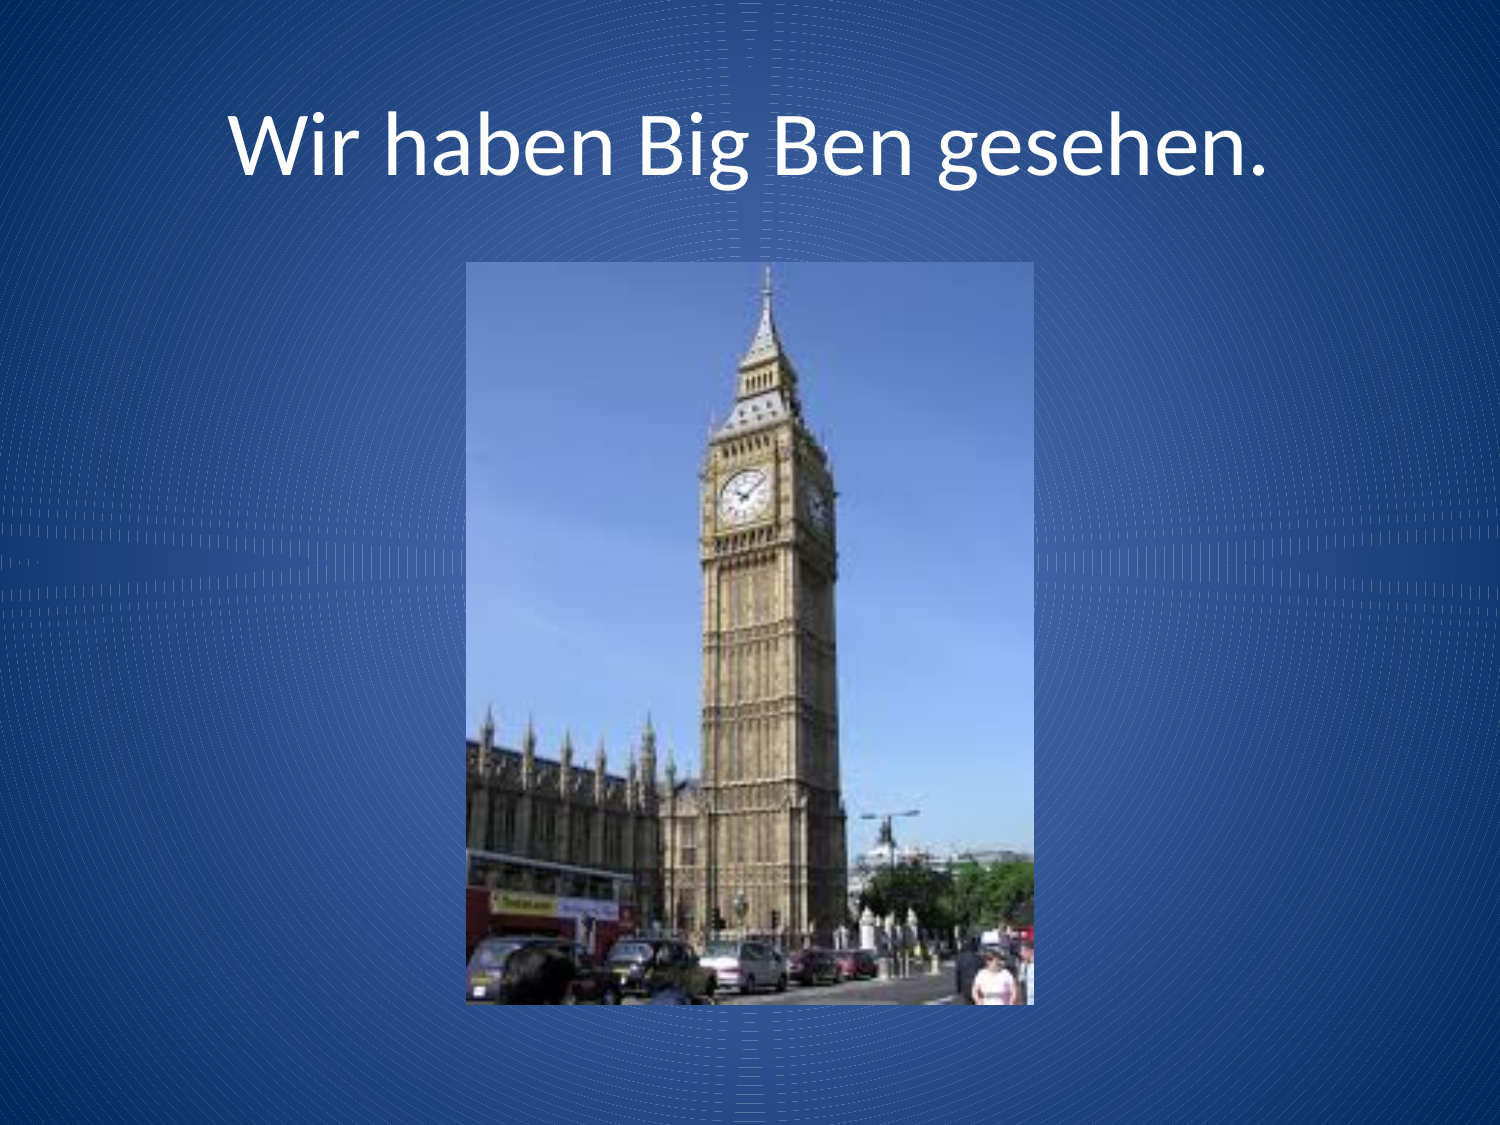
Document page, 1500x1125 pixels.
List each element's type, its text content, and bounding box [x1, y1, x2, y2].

title Wir haben Big Ben gesehen. [75, 45, 1425, 233]
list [74, 262, 1426, 1006]
